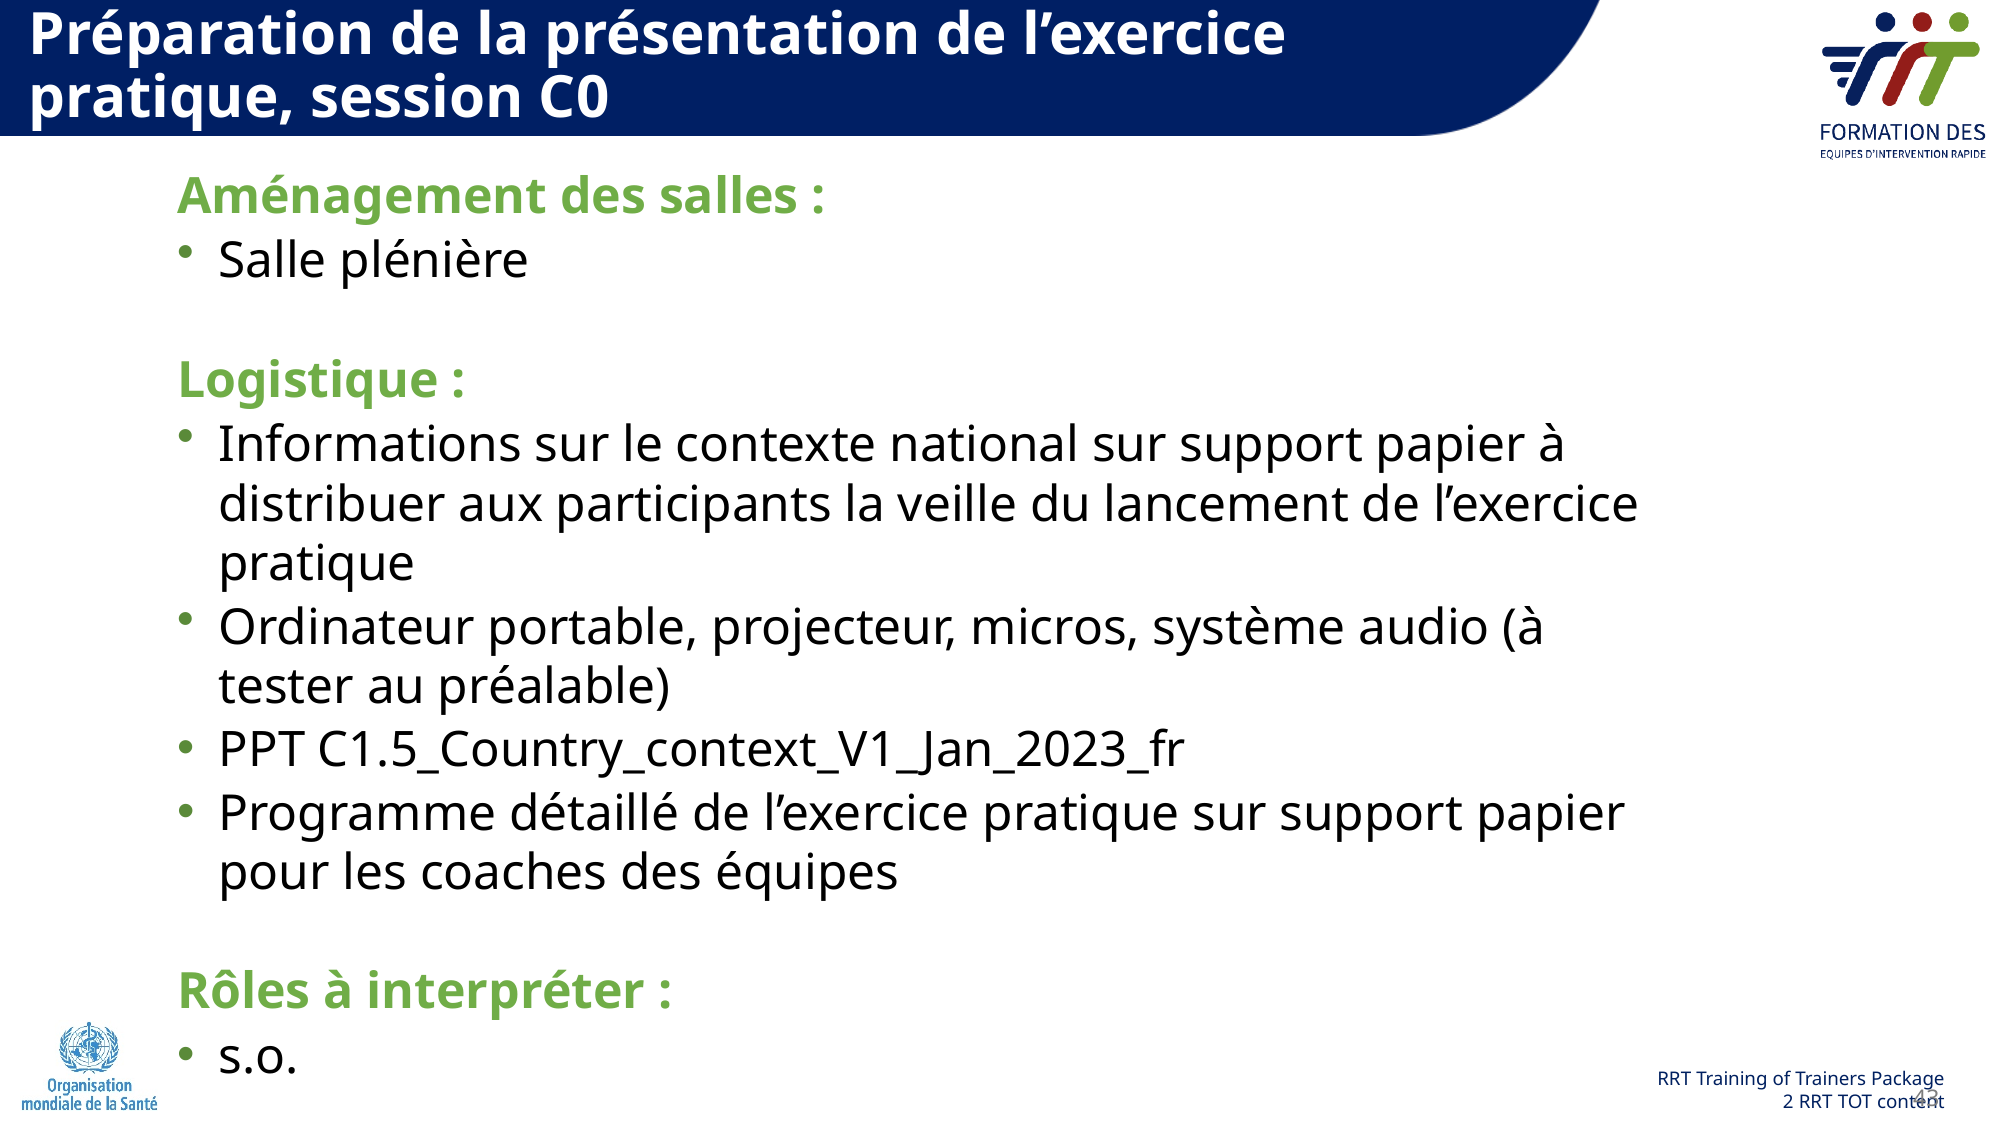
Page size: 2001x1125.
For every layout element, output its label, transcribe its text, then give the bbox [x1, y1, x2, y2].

list Aménagement des salles : Salle plénière Logistique : Informations sur le contexte national sur support papier à distribuer aux participants la veille du lancement de l’exercice pratique Ordinateur portable, projecteur, micros, système audio (à tester au préalable) PPT C1.5_Country_context_V1_Jan_2023_fr Programme détaillé de l’exercice pratique sur support papier pour les coaches des équipes Rôles à interpréter : s.o. [169, 162, 1698, 1034]
picture [1820, 11, 1986, 160]
picture [0, 0, 1623, 136]
picture [20, 1020, 158, 1111]
title Préparation de la présentation de l’exercice pratique, session C0 [20, 13, 1486, 121]
